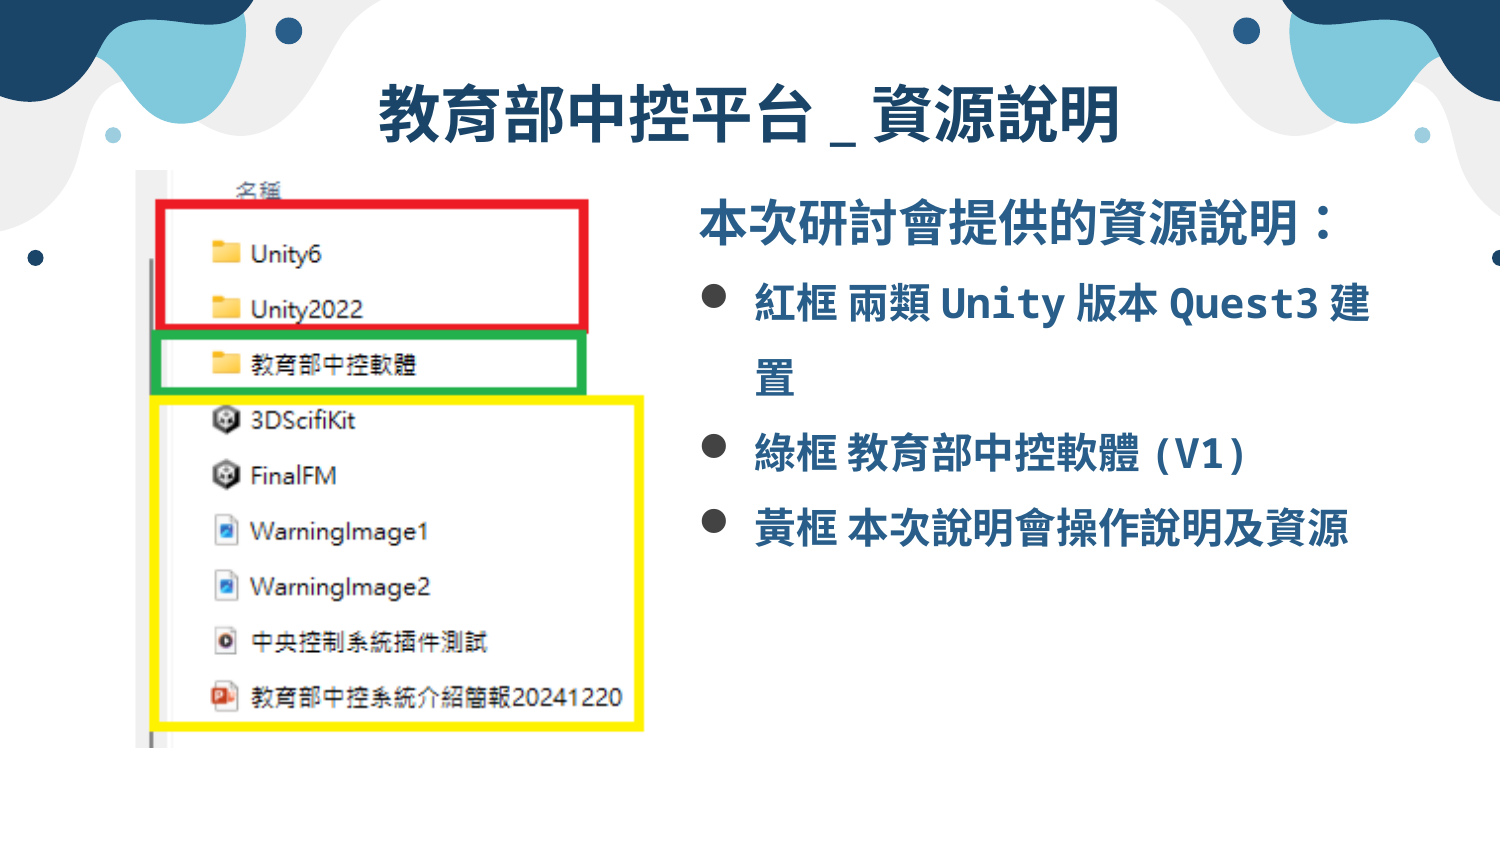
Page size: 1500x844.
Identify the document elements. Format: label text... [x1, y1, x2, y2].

title 教育部中控平台_資源說明 [88, 59, 1412, 154]
text_box 本次研討會提供的資源說明： 紅框 兩類Unity版本Quest3建置 綠框 教育部中控軟體(V1) 黃框 本次說明會操作說明及資源 [683, 146, 1427, 260]
picture [133, 170, 692, 749]
